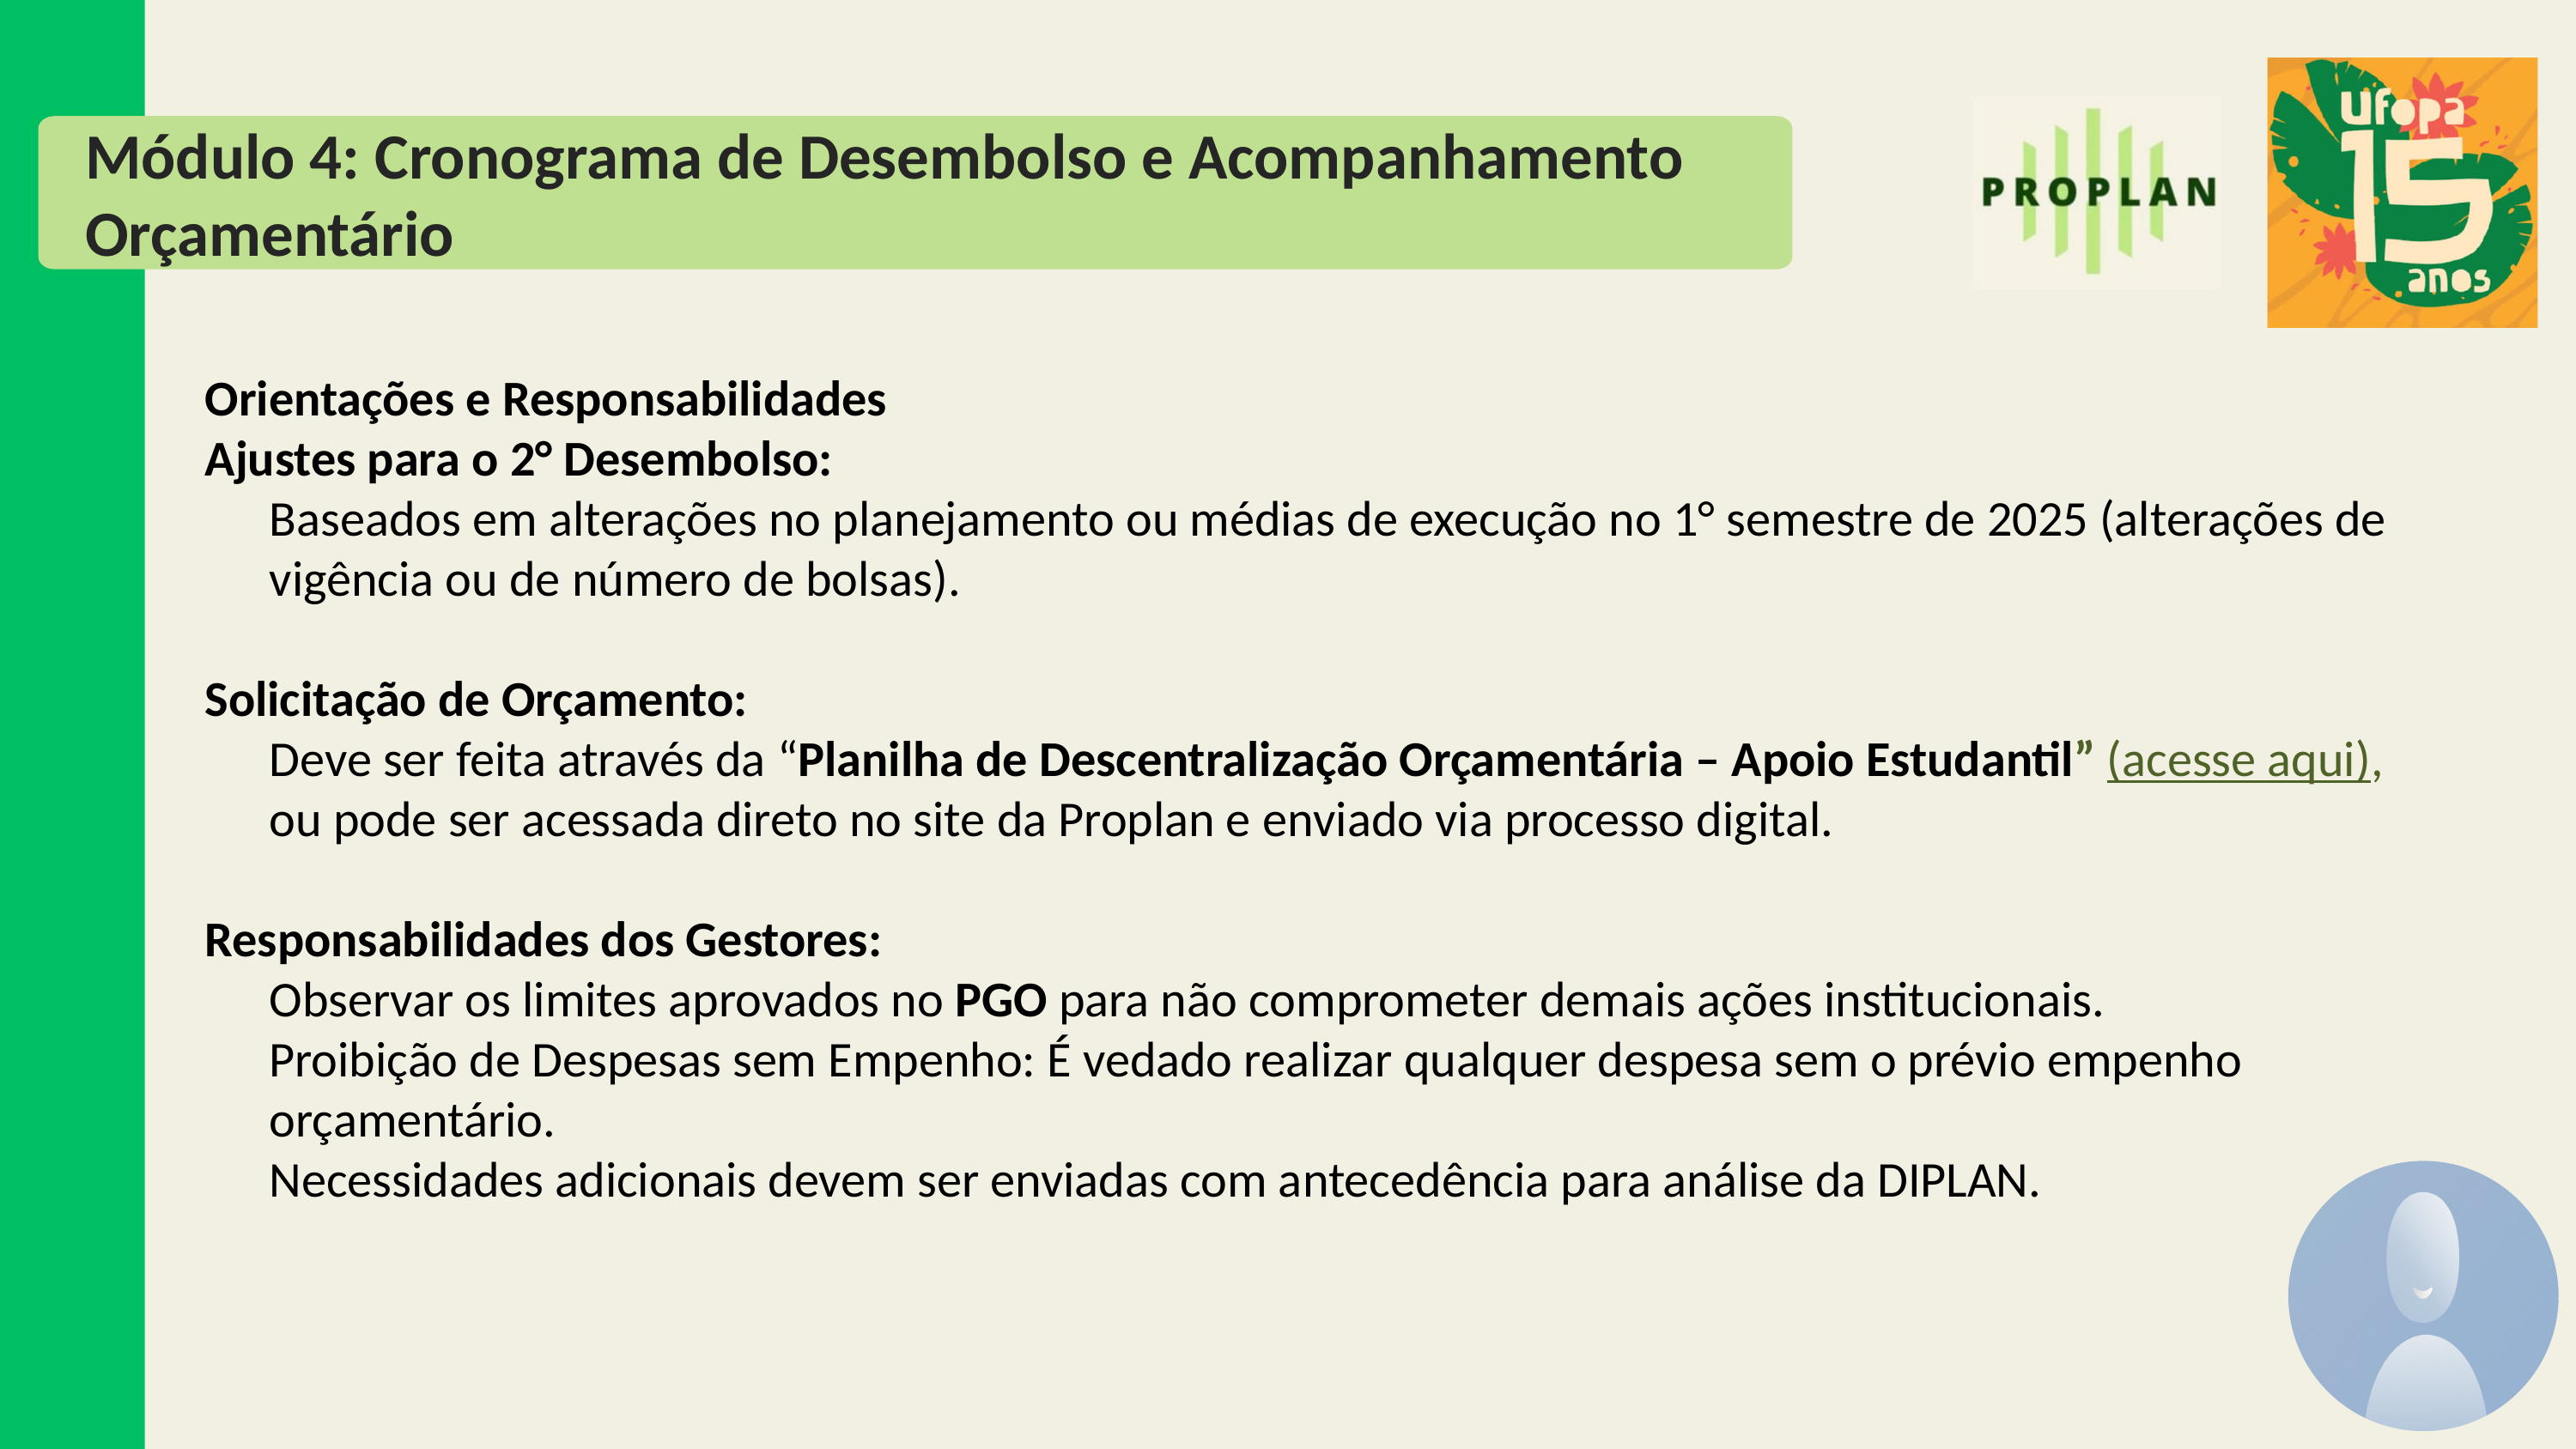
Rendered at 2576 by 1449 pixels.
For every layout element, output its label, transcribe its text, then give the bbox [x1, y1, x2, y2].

text_box [2267, 58, 2538, 328]
text_box Módulo 4: Cronograma de Desembolso e Acompanhamento Orçamentário [151, 107, 1900, 276]
text_box [1971, 96, 2221, 289]
picture [2287, 1161, 2559, 1432]
text_box Orientações e Responsabilidades Ajustes para o 2° Desembolso: Baseados em alterações no planejamento ou médias de execução no 1° semestre de 2025 (alterações de vigência ou de número de bolsas). Solicitação de Orçamento: Deve ser feita através da “Planilha de Descentralização Orçamentária – Apoio Estudantil” (acesse aqui), ou pode ser acessada direto no site da Proplan e enviado via processo digital. Responsabilidades dos Gestores: Observar os limites aprovados no PGO para não comprometer demais ações institucionais. Proibição de Despesas sem Empenho: É vedado realizar qualquer despesa sem o prévio empenho orçamentário. Necessidades adicionais devem ser enviadas com antecedência para análise da DIPLAN. [191, 359, 2437, 1317]
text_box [38, 115, 1793, 270]
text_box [0, 0, 145, 1449]
